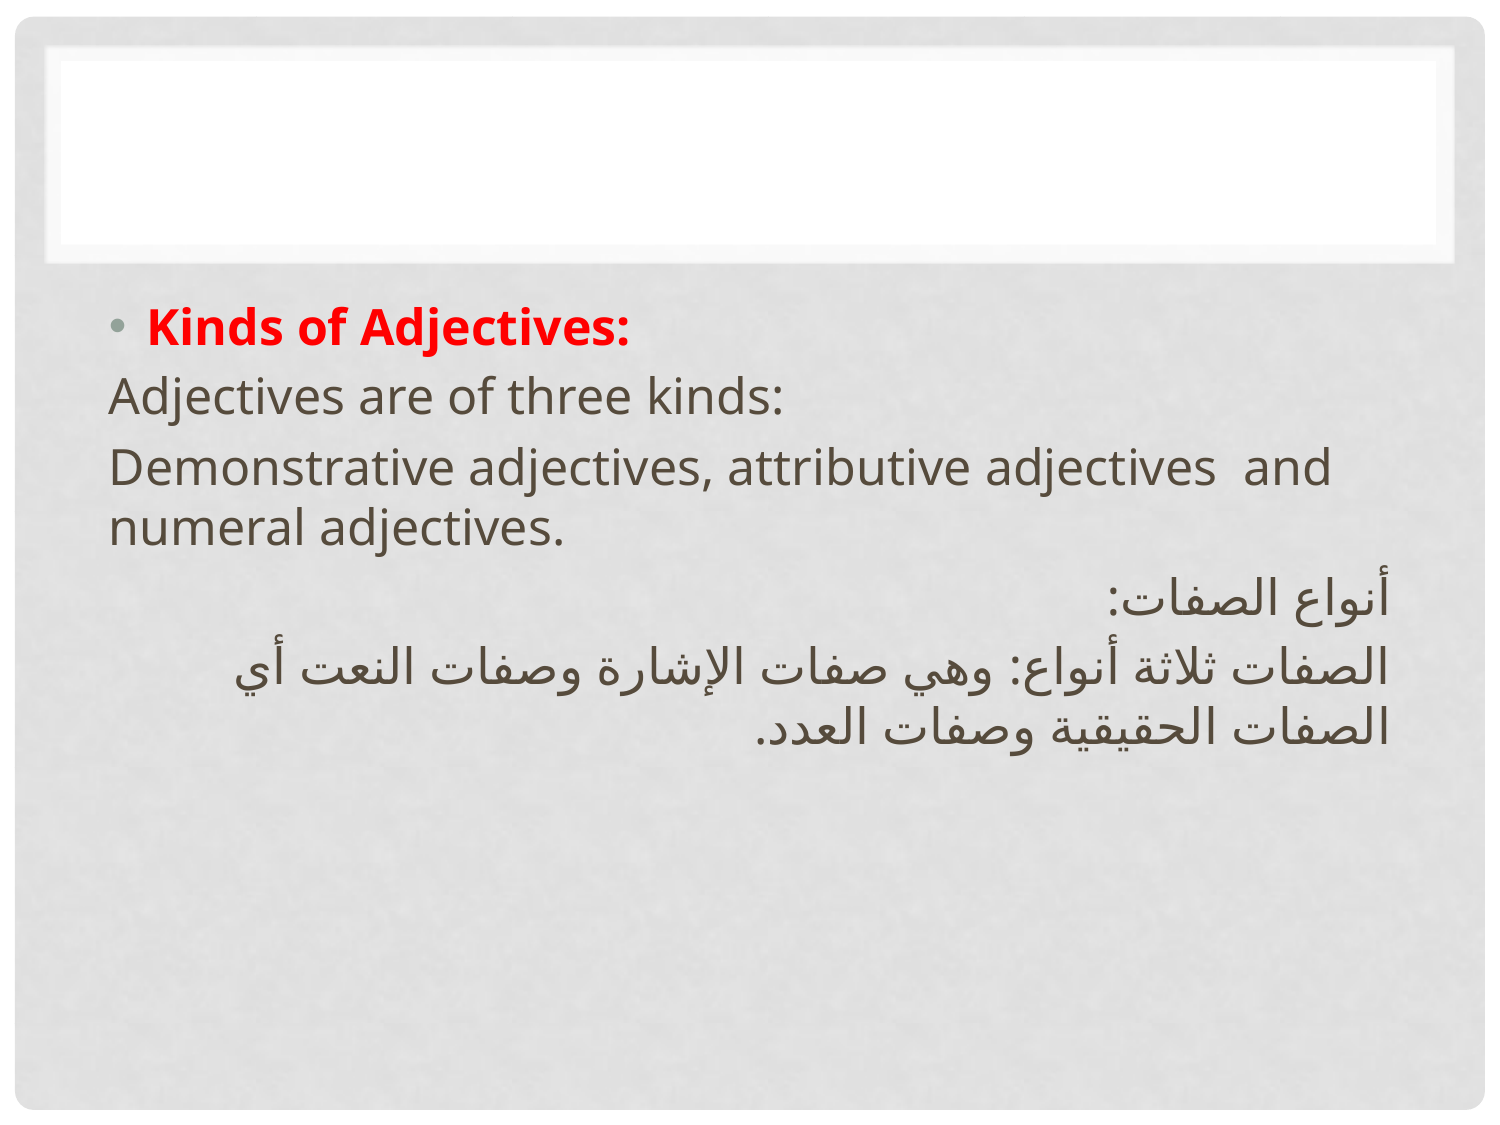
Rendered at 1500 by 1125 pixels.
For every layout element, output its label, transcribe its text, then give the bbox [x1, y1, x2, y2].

list Kinds of Adjectives: Adjectives are of three kinds: Demonstrative adjectives, attributive adjectives and numeral adjectives. أنواع الصفات: الصفات ثلاثة أنواع: وهي صفات الإشارة وصفات النعت أي الصفات الحقيقية وصفات العدد. [75, 287, 1425, 1005]
